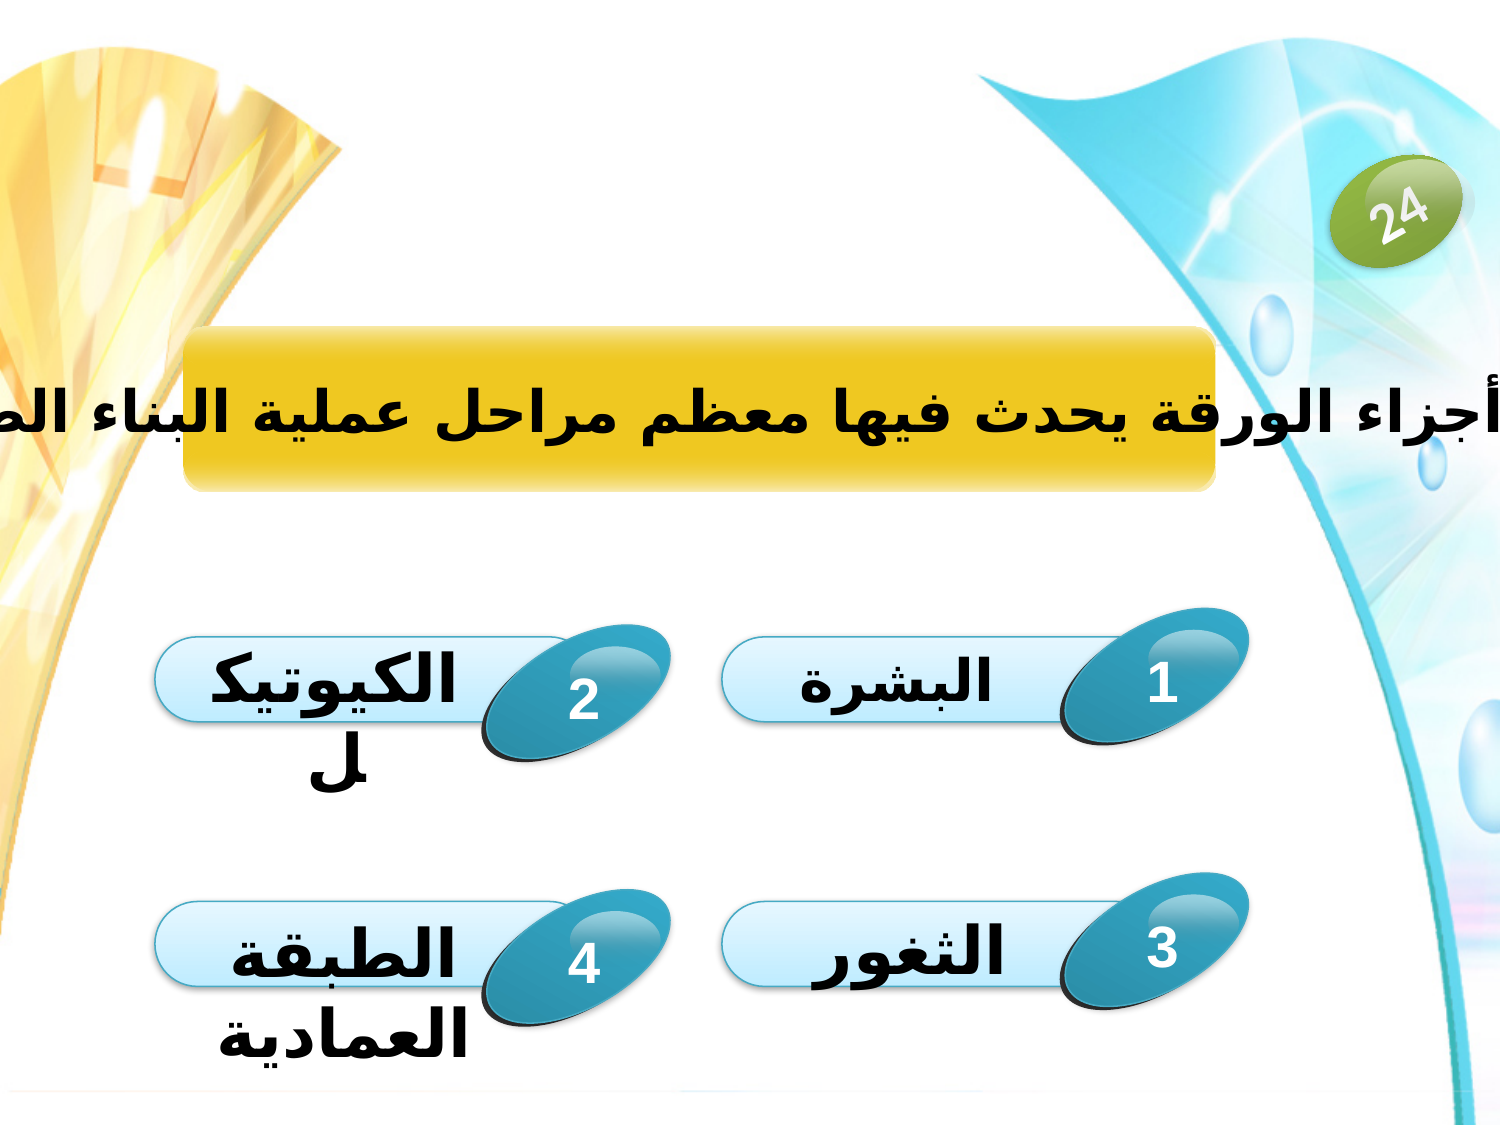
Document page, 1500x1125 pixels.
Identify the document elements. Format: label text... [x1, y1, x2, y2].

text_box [182, 325, 1216, 492]
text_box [135, 901, 680, 1036]
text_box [691, 888, 1259, 997]
text_box 24 [1330, 178, 1418, 268]
picture [0, 0, 1500, 1125]
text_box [154, 628, 680, 747]
picture [0, 418, 12, 425]
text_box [721, 623, 1259, 731]
